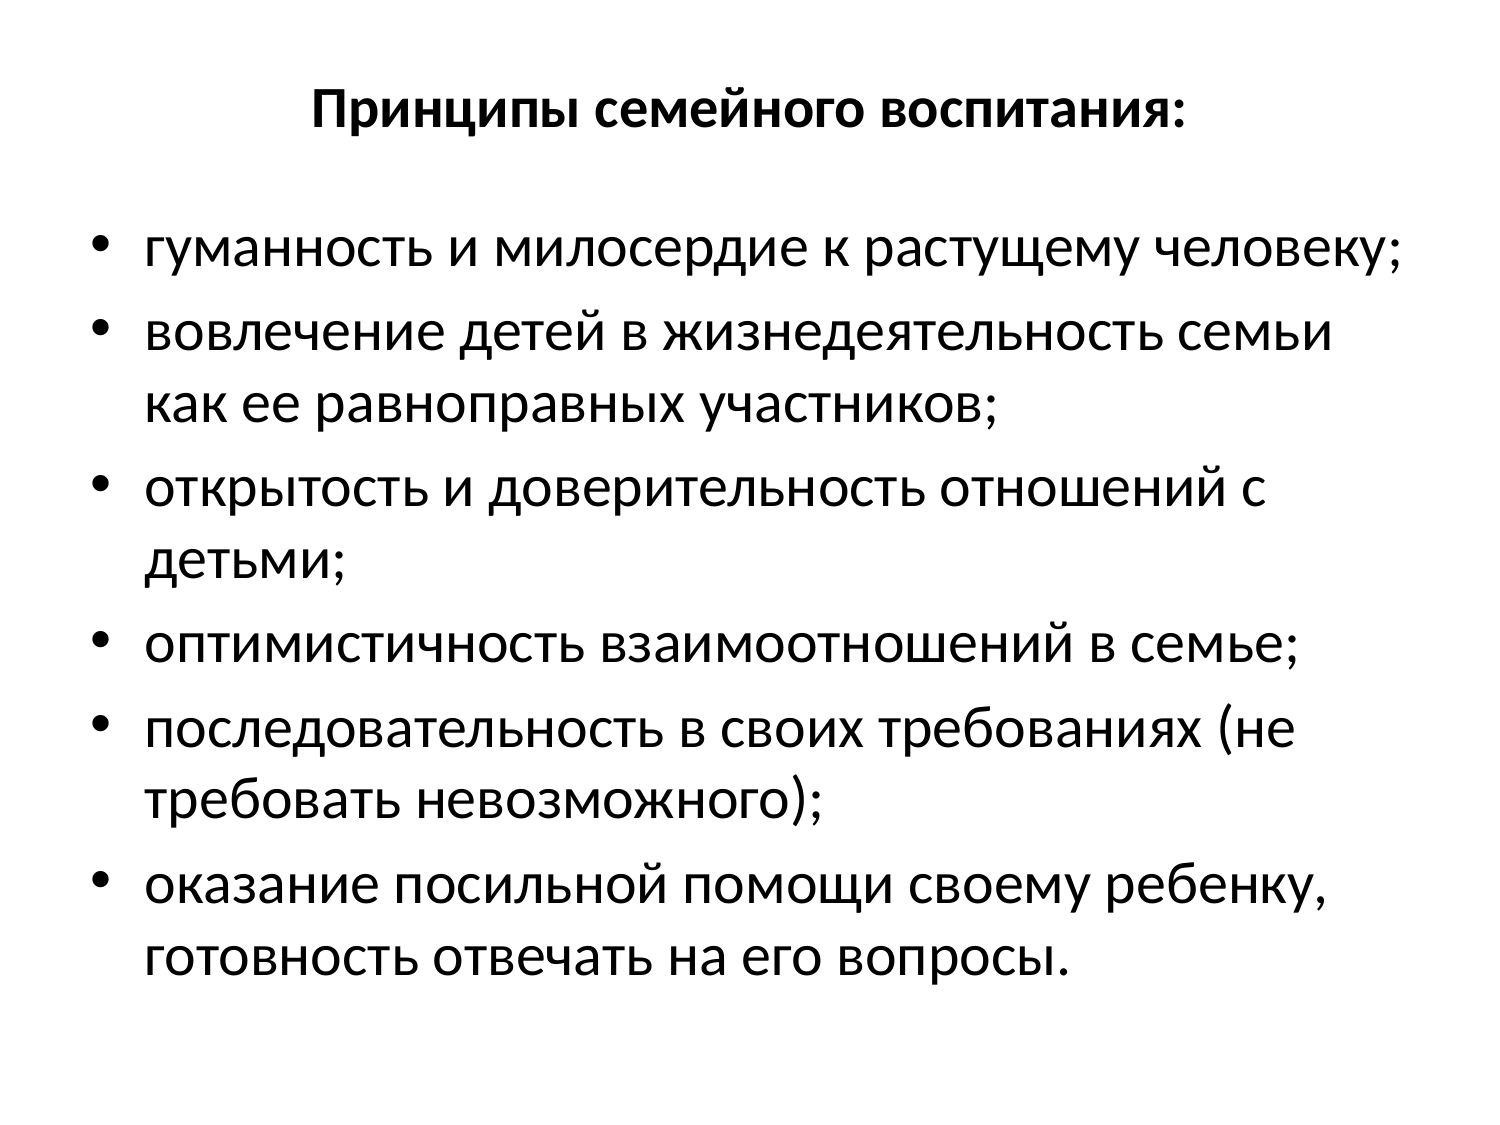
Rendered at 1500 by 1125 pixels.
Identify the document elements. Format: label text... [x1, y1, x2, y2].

title Принципы семейного воспитания: [75, 45, 1425, 199]
list гуманность и милосердие к растущему человеку; вовлечение детей в жизнедеятельность семьи как ее равноправных участников; открытость и доверительность отношений с детьми; оптимистичность взаимоотношений в семье; последовательность в своих требованиях (не требовать невозможного); оказание посильной помощи своему ребенку, готовность отвечать на его вопросы. [75, 199, 1425, 1005]
